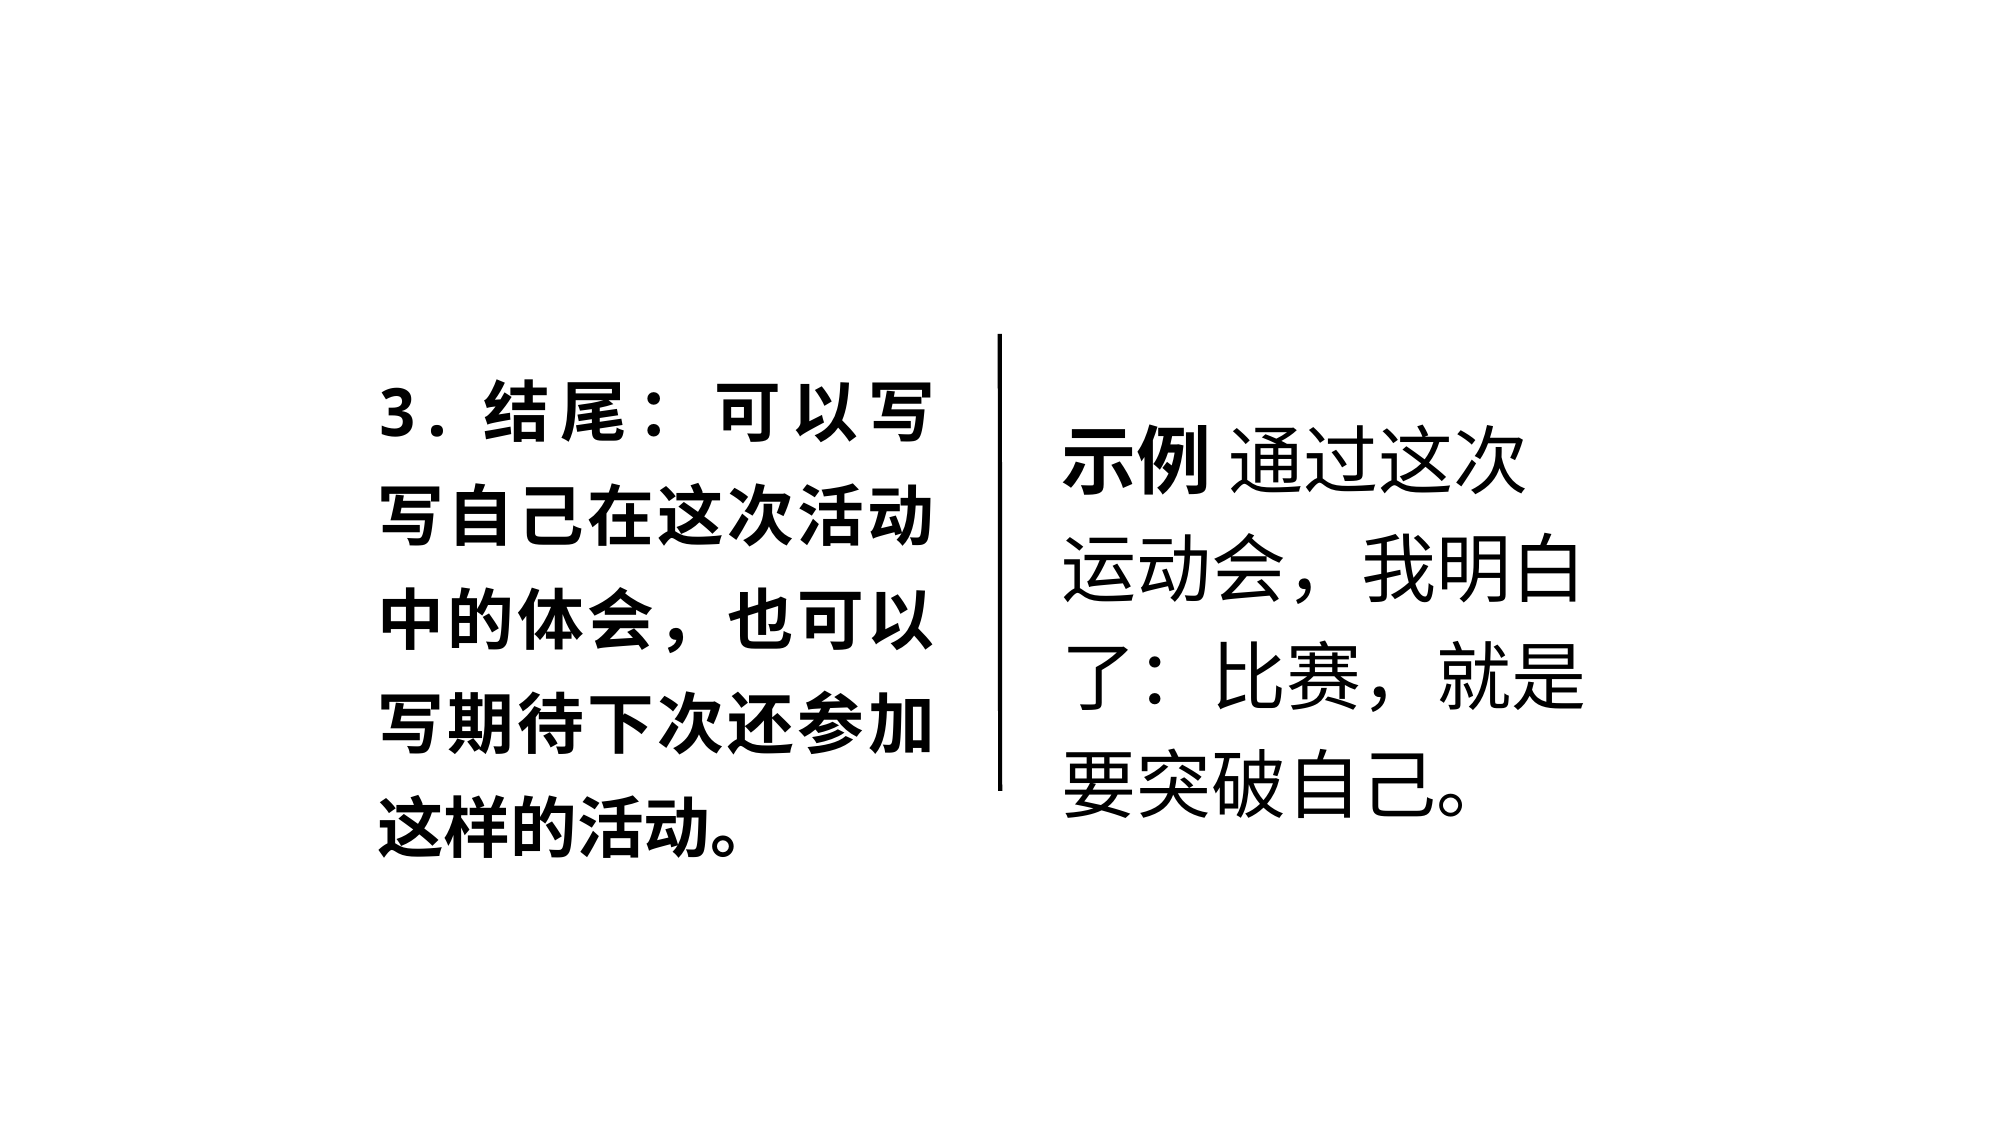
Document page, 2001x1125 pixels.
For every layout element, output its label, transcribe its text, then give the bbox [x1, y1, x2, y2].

text_box 示例 通过这次运动会，我明白了：比赛，就是要突破自己。 [1046, 388, 1615, 835]
text_box 3.结尾：可以写写自己在这次活动中的体会，也可以写期待下次还参加这样的活动。 [362, 338, 950, 873]
